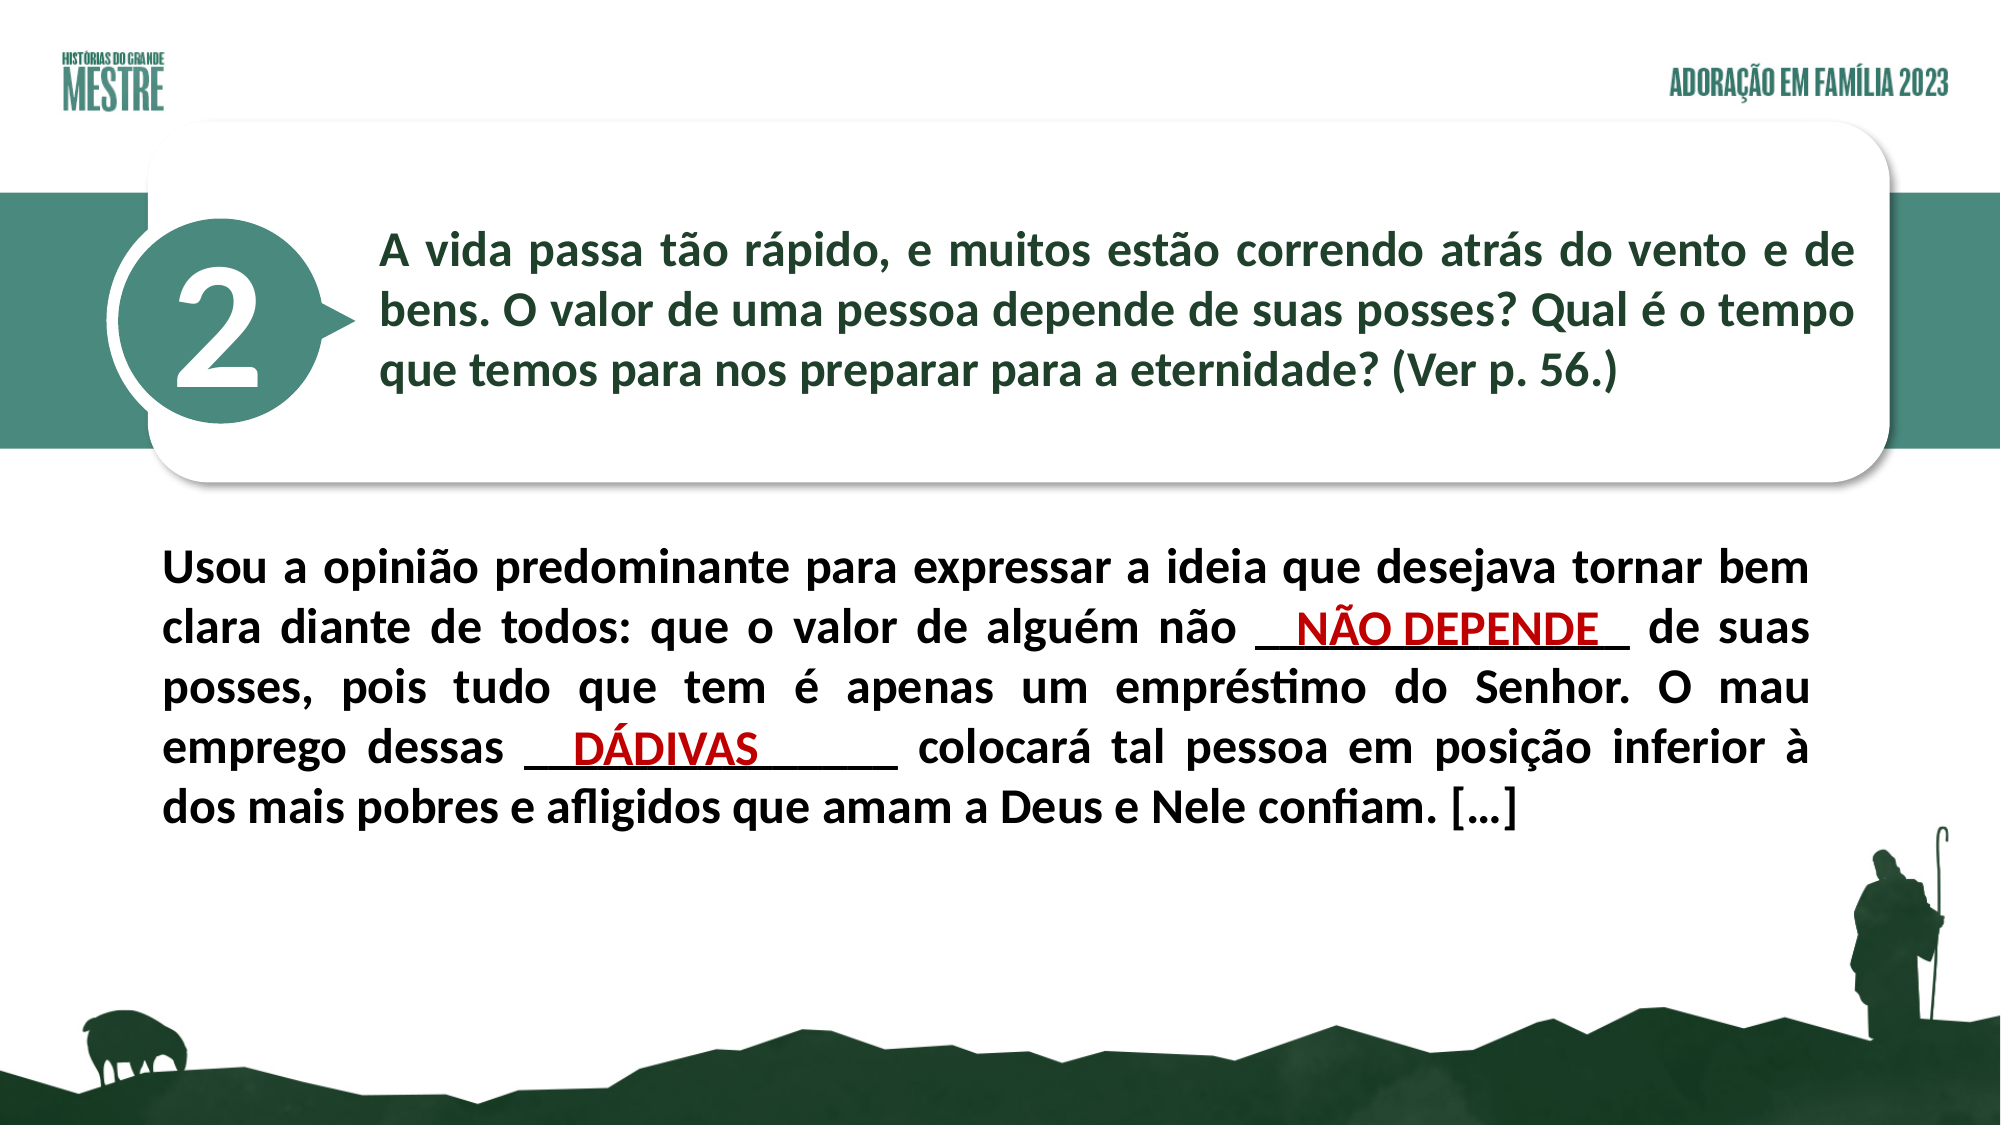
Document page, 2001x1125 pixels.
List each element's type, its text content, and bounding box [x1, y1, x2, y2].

text_box Usou a opinião predominante para expressar a ideia que desejava tornar bem clara diante de todos: que o valor de alguém não _______________ de suas posses, pois tudo que tem é apenas um empréstimo do Senhor. O mau emprego dessas _______________ colocará tal pessoa em posição inferior à dos mais pobres e afligidos que amam a Deus e Nele confiam. […] [147, 526, 1828, 842]
text_box DÁDIVAS [558, 708, 895, 783]
picture [0, 0, 2001, 1125]
text_box NÃO DEPENDE [1281, 587, 1619, 663]
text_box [0, 121, 2000, 483]
